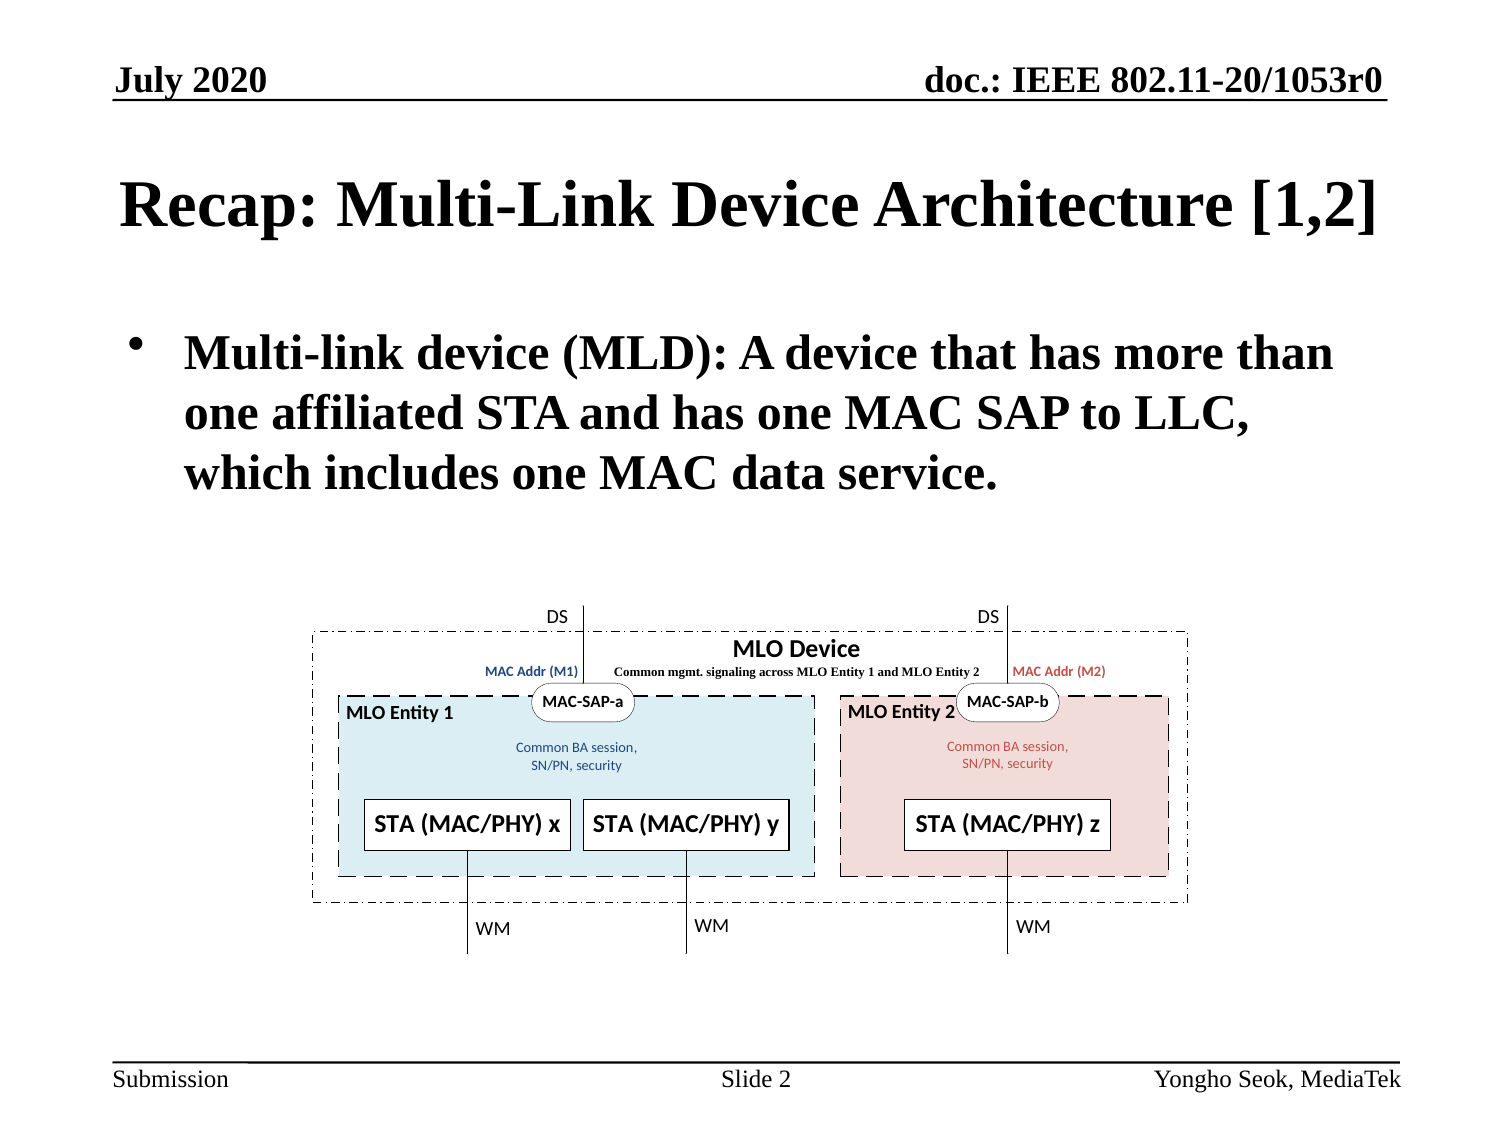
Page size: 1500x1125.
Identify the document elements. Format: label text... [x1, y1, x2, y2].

footer Yongho Seok, MediaTek [1150, 1061, 1402, 1093]
picture [309, 599, 1190, 956]
list Multi-link device (MLD): A device that has more than one affiliated STA and has one MAC SAP to LLC, which includes one MAC data service. [112, 312, 1388, 988]
title Recap: Multi-Link Device Architecture [1,2] [0, 112, 1500, 288]
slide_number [114, 54, 270, 101]
slide_number Slide 2 [712, 1061, 800, 1093]
